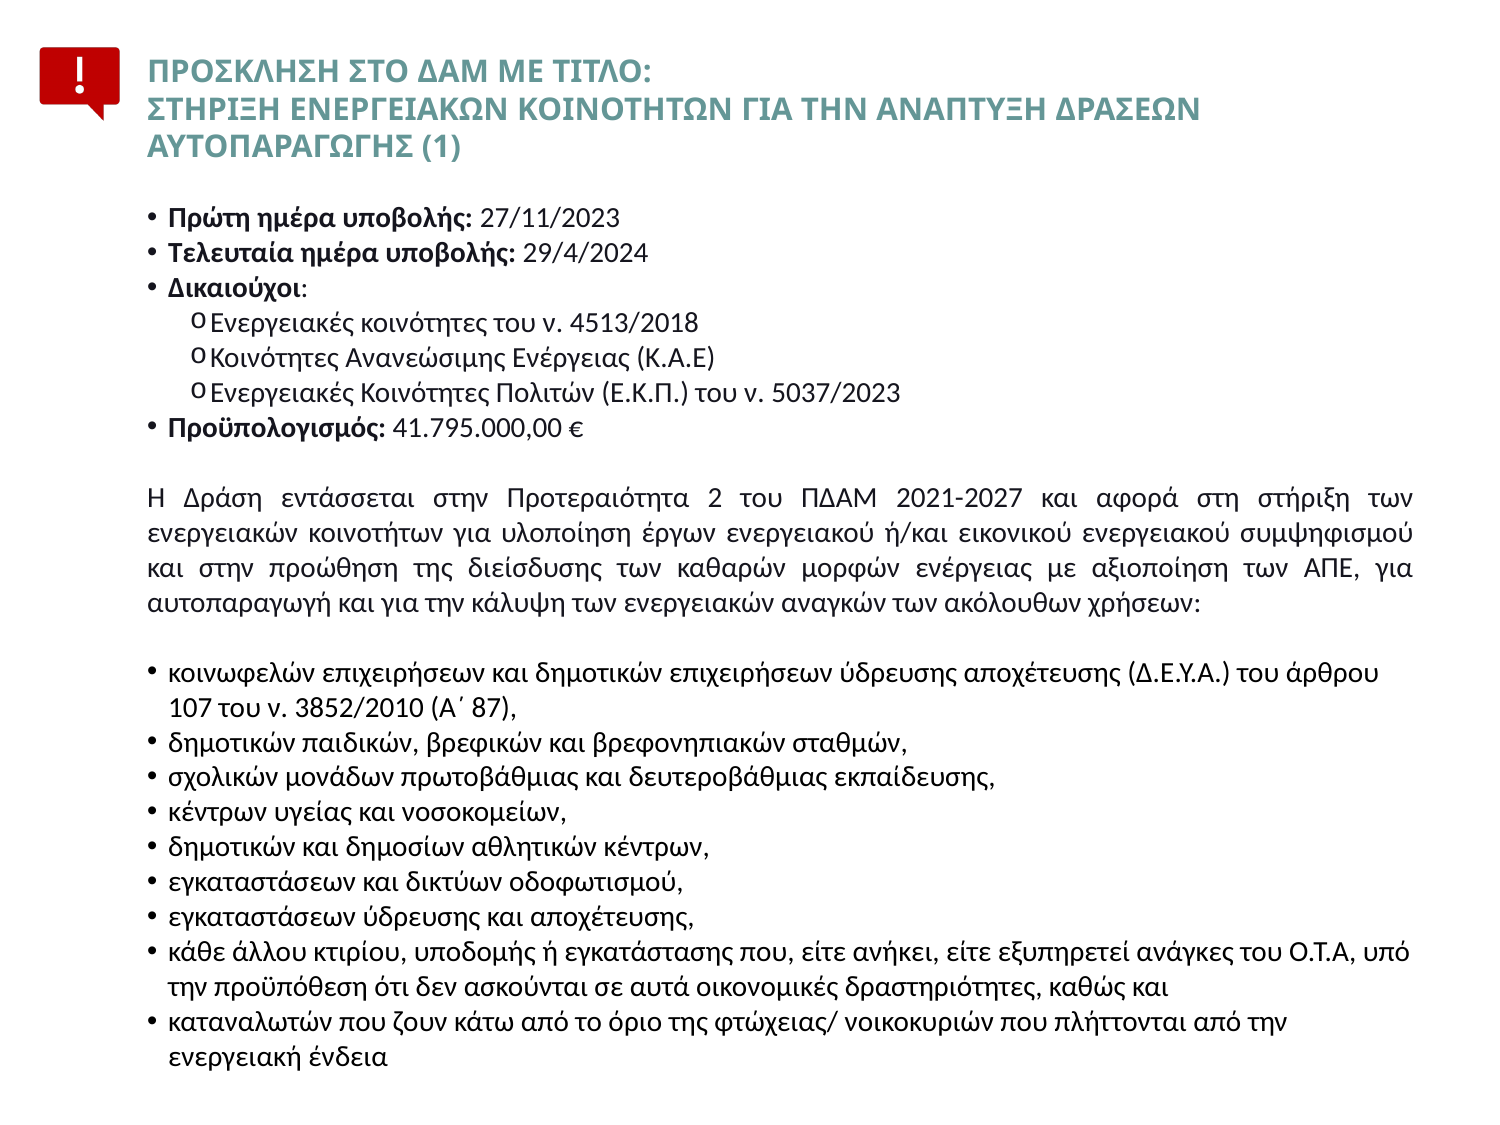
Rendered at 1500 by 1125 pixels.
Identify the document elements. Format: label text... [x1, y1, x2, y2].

text_box ΠΡΟΣΚΛΗΣΗ ΣΤΟ ΔΑΜ ΜΕ ΤΙΤΛΟ: ΣΤΗΡΙΞΗ ΕΝΕΡΓΕΙΑΚΩΝ ΚΟΙΝΟΤΗΤΩΝ ΓΙΑ ΤΗΝ ΑΝΑΠΤΥΞΗ ΔΡΑΣΕΩΝ ΑΥΤΟΠΑΡΑΓΩΓΗΣ (1) [135, 54, 1332, 161]
text_box Πρώτη ημέρα υποβολής: 27/11/2023 Τελευταία ημέρα υποβολής: 29/4/2024 Δικαιούχοι: Ενεργειακές κοινότητες του ν. 4513/2018 Κοινότητες Ανανεώσιμης Ενέργειας (Κ.Α.Ε) Ενεργειακές Κοινότητες Πολιτών (Ε.Κ.Π.) του ν. 5037/2023 Προϋπολογισμός: 41.795.000,00 € Η Δράση εντάσσεται στην Προτεραιότητα 2 του ΠΔΑΜ 2021-2027 και αφορά στη στήριξη των ενεργειακών κοινοτήτων για υλοποίηση έργων ενεργειακού ή/και εικονικού ενεργειακού συμψηφισμού και στην προώθηση της διείσδυσης των καθαρών μορφών ενέργειας με αξιοποίηση των ΑΠΕ, για αυτοπαραγωγή και για την κάλυψη των ενεργειακών αναγκών των ακόλουθων χρήσεων: κοινωφελών επιχειρήσεων και δημοτικών επιχειρήσεων ύδρευσης αποχέτευσης (Δ.Ε.Υ.Α.) του άρθρου 107 του ν. 3852/2010 (A΄ 87), δημοτικών παιδικών, βρεφικών και βρεφονηπιακών σταθμών, σχολικών μονάδων πρωτοβάθμιας και δευτεροβάθμιας εκπαίδευσης, κέντρων υγείας και νοσοκομείων, δημοτικών και δημοσίων αθλητικών κέντρων, εγκαταστάσεων και δικτύων οδοφωτισμού, εγκαταστάσεων ύδρευσης και αποχέτευσης, κάθε άλλου κτιρίου, υποδομής ή εγκατάστασης που, είτε ανήκει, είτε εξυπηρετεί ανάγκες του Ο.Τ.Α, υπό την προϋπόθεση ότι δεν ασκούνται σε αυτά οικονομικές δραστηριότητες, καθώς και καταναλωτών που ζουν κάτω από το όριο της φτώχειας/ νοικοκυριών που πλήττονται από την ενεργειακή ένδεια [135, 186, 1426, 1085]
picture [23, 27, 136, 141]
